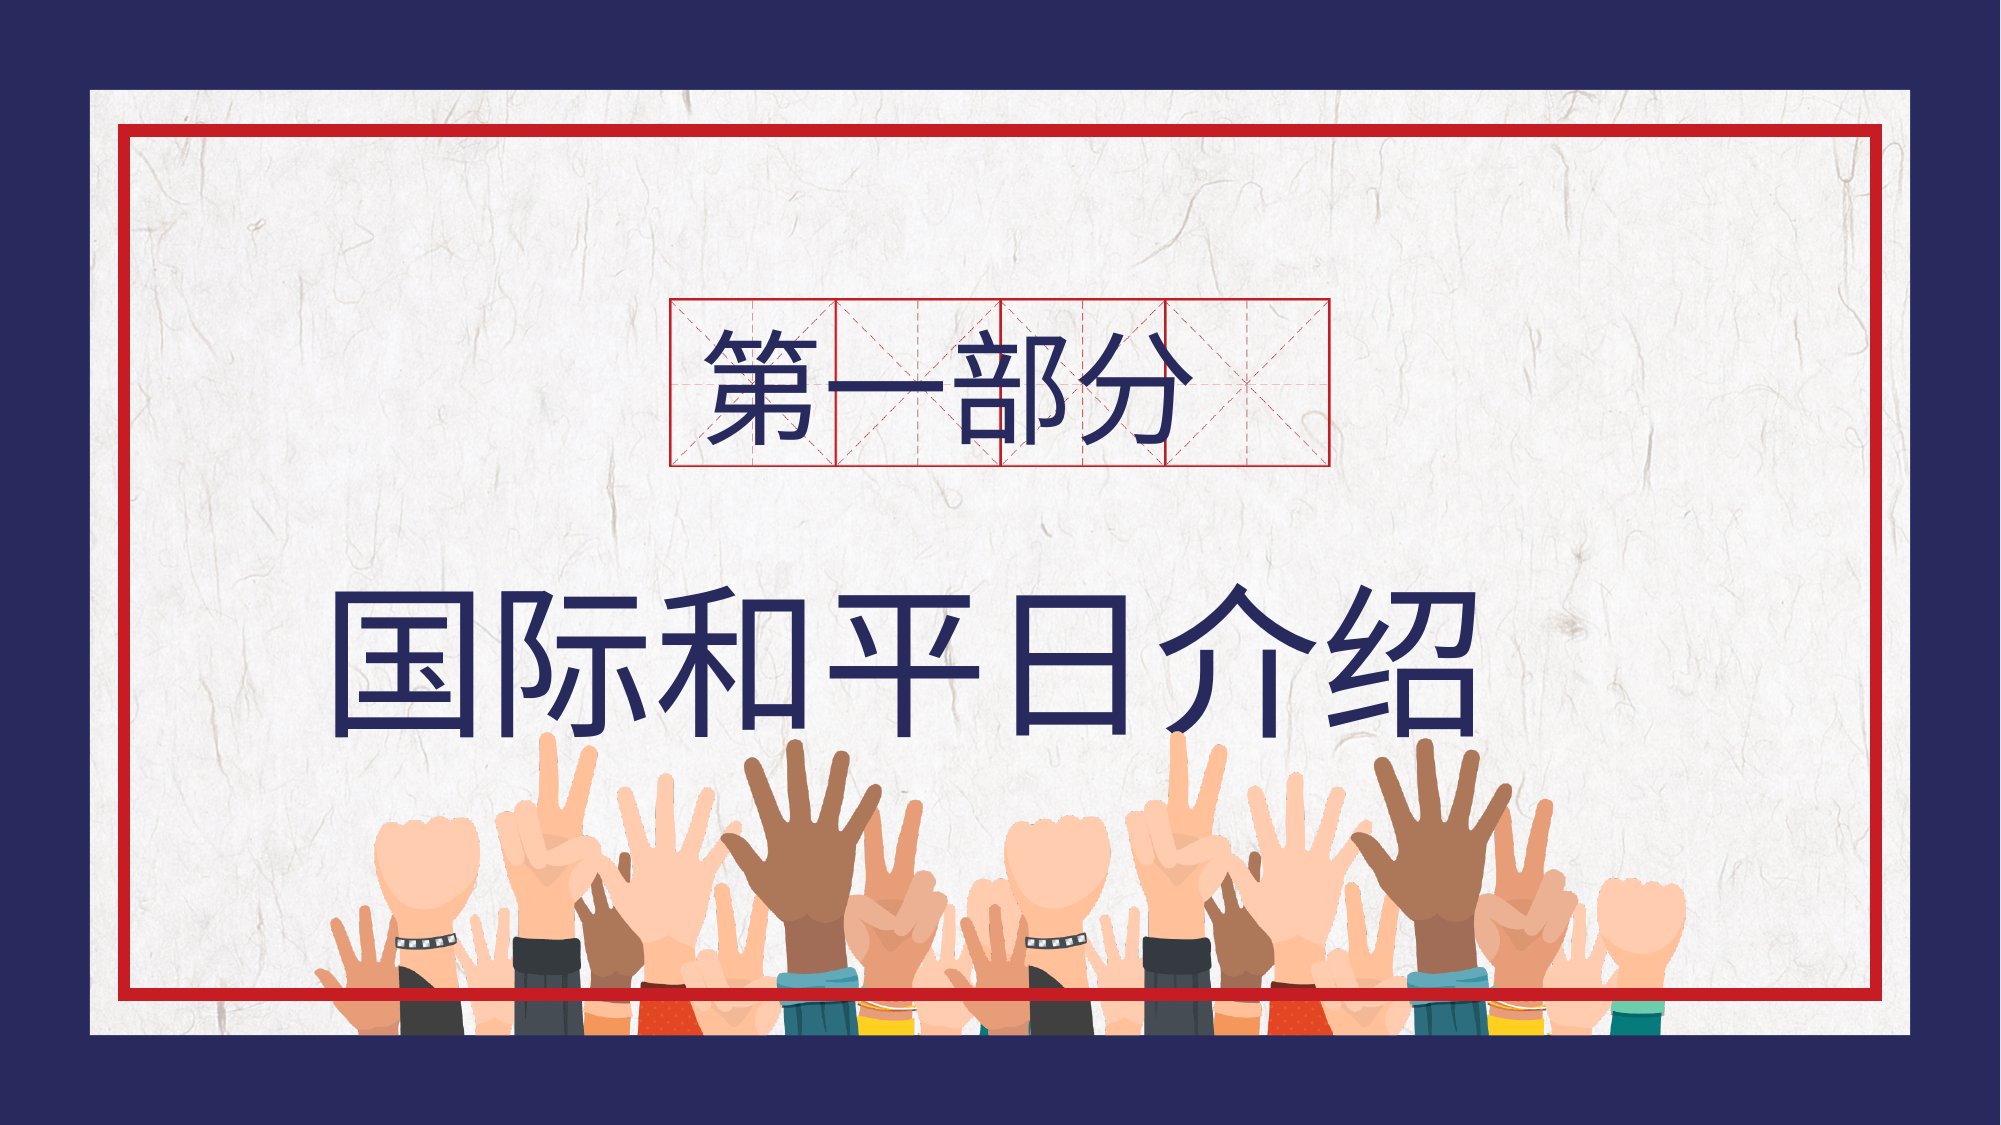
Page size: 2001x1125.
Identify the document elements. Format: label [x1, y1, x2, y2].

text_box [0, 0, 2000, 1125]
text_box [314, 731, 1686, 1113]
text_box [669, 298, 1331, 471]
text_box [123, 129, 1877, 995]
picture [91, 91, 1909, 1034]
